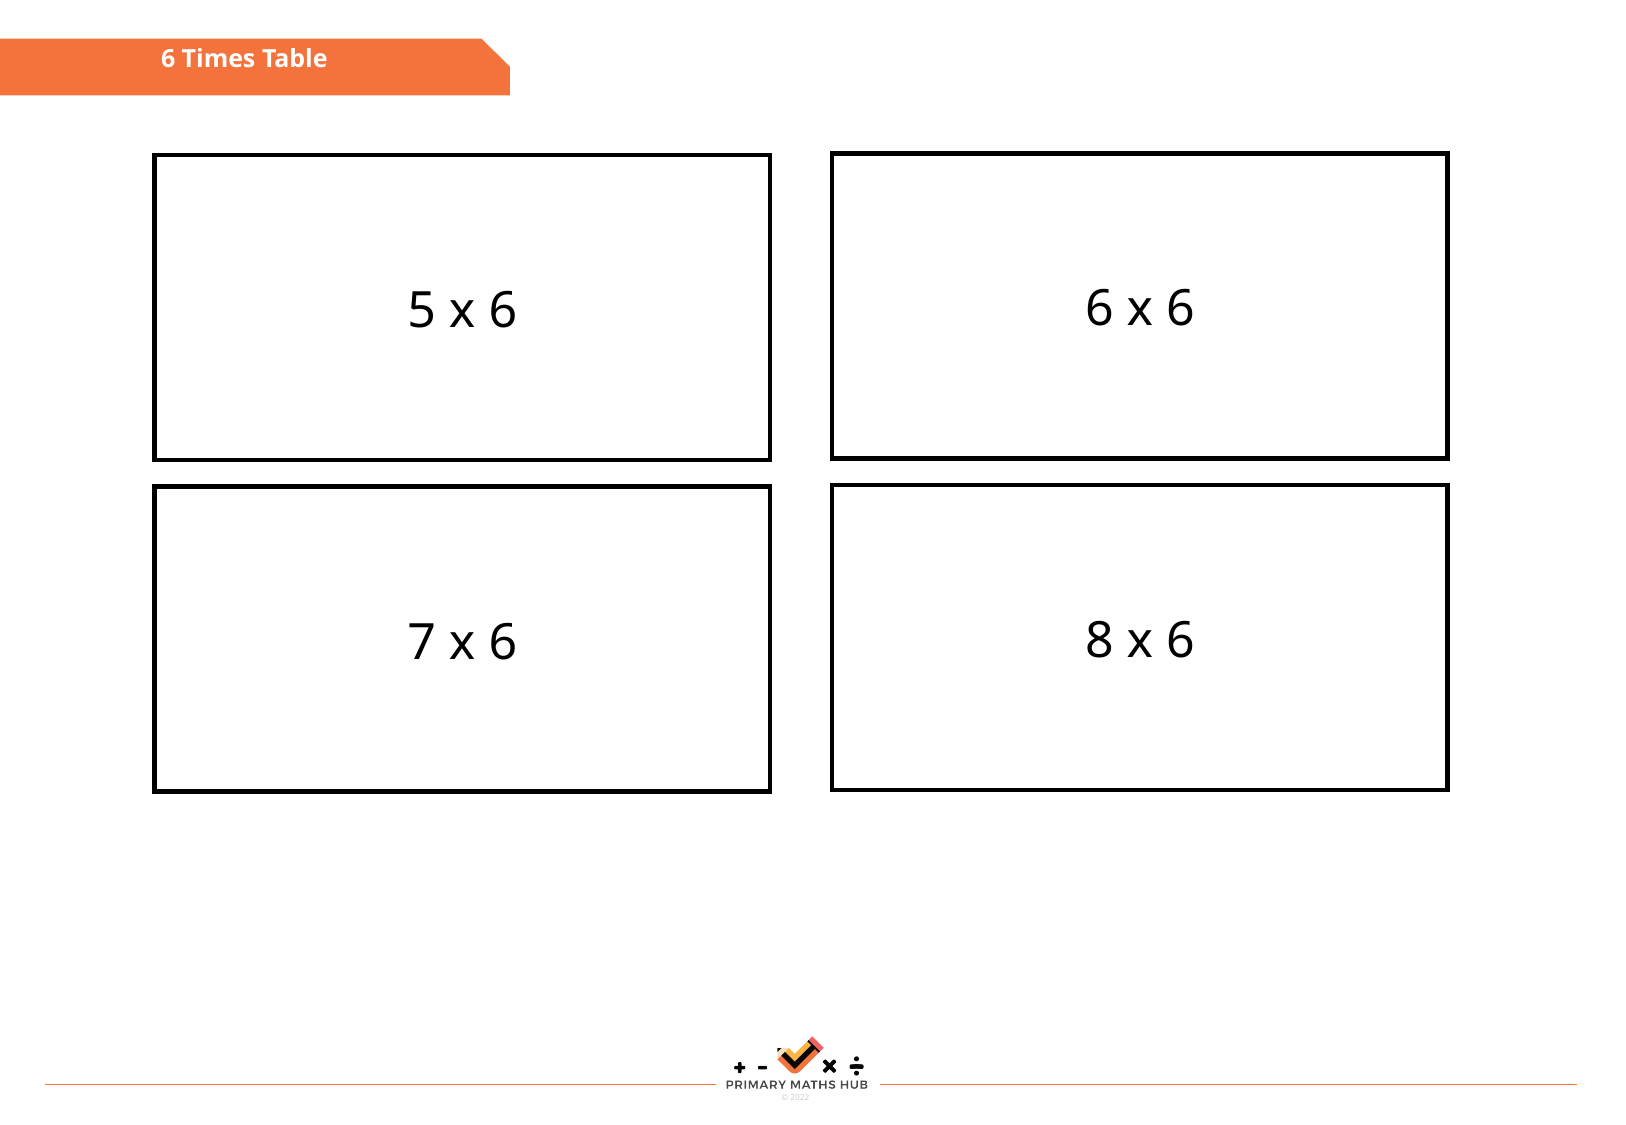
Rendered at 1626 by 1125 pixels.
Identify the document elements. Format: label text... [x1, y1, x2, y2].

text_box 6 x 6 [831, 152, 1449, 459]
text_box 5 x 6 [153, 154, 771, 461]
text_box 8 x 6 [831, 484, 1449, 791]
picture [722, 1034, 872, 1094]
text_box © 2022 [720, 1084, 870, 1110]
text_box 7 x 6 [153, 486, 771, 793]
text_box 6 Times Table [0, 37, 511, 97]
